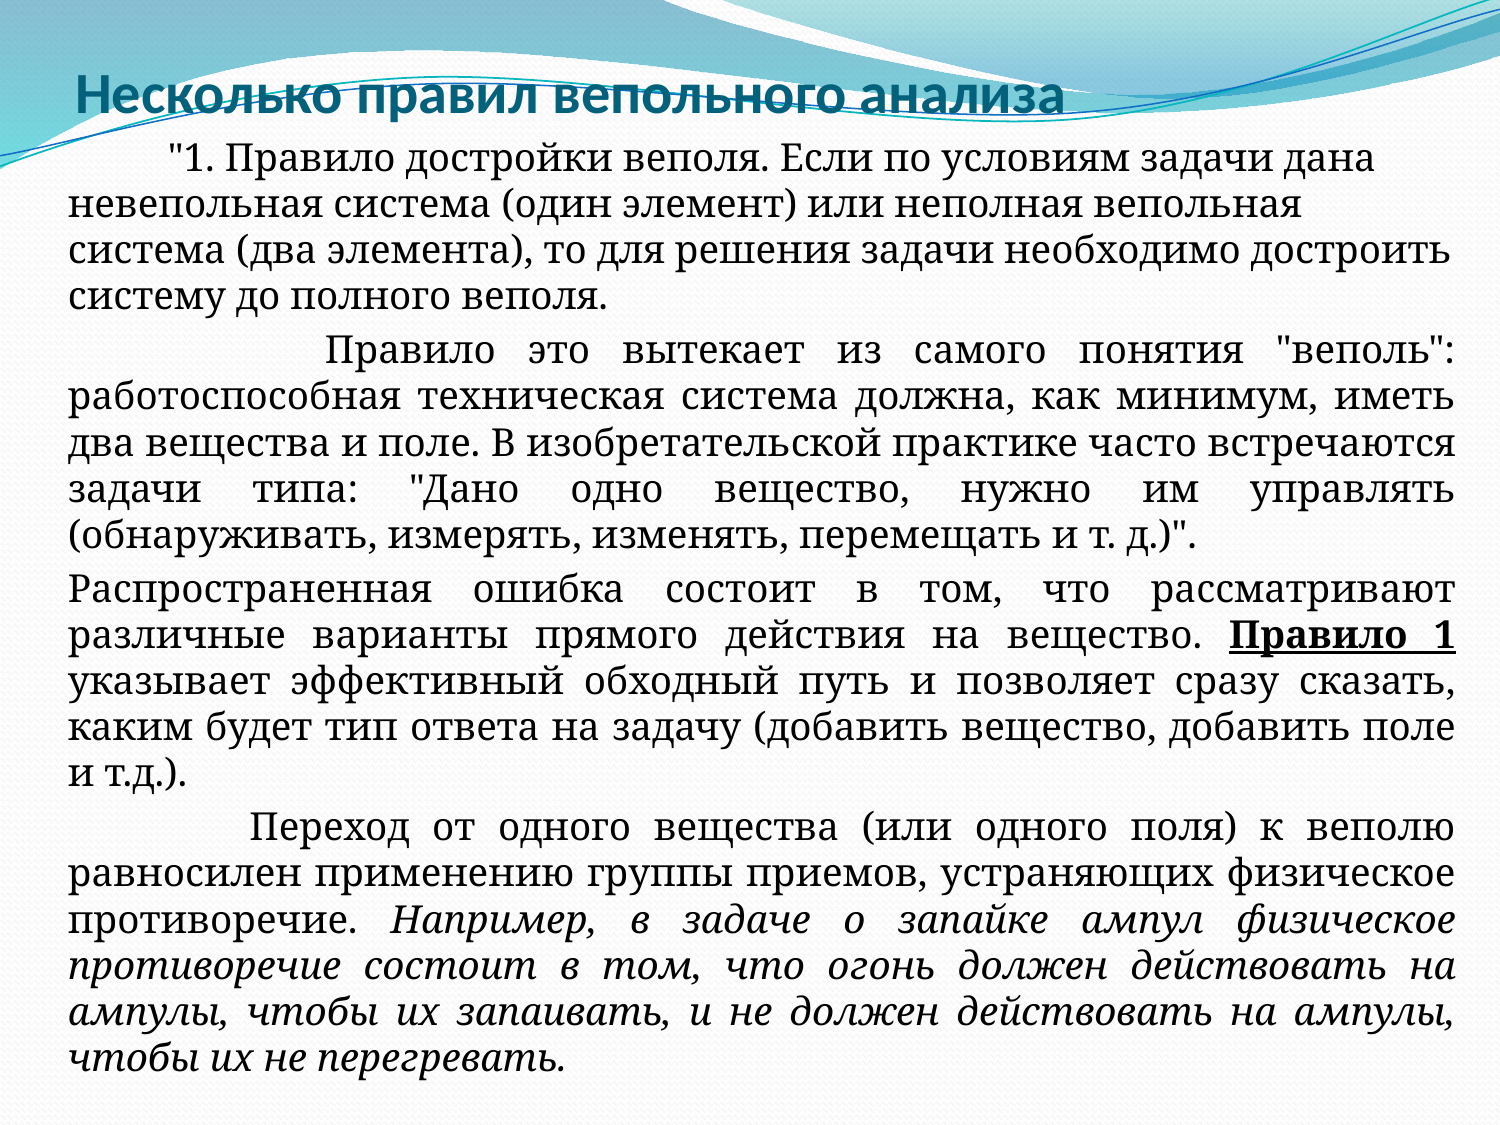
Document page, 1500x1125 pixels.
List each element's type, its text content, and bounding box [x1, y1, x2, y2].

list "1. Правило достройки веполя. Если по условиям задачи дана невепольная система (один элемент) или неполная вепольная система (два элемента), то для решения задачи необходимо достроить систему до полного веполя. Правило это вытекает из самого понятия "веполь": работоспособная техническая система должна, как минимум, иметь два вещества и поле. В изобретательской практике часто встречаются задачи типа: "Дано одно вещество, нужно им управлять (обнаруживать, измерять, изменять, перемещать и т. д.)". Распространенная ошибка состоит в том, что рассматривают различные варианты прямого действия на вещество. Правило 1 указывает эффективный обходный путь и позволяет сразу сказать, каким будет тип ответа на задачу (добавить вещество, добавить поле и т.д.). Переход от одного вещества (или одного поля) к веполю равносилен применению группы приемов, устраняющих физическое противоречие. Например, в задаче о запайке ампул физическое противоречие состоит в том, что огонь должен действовать на ампулы, чтобы их запаивать, и не должен действовать на ампулы, чтобы их не перегревать. [53, 125, 1471, 1094]
title Несколько правил вепольного анализа [75, 45, 1425, 125]
